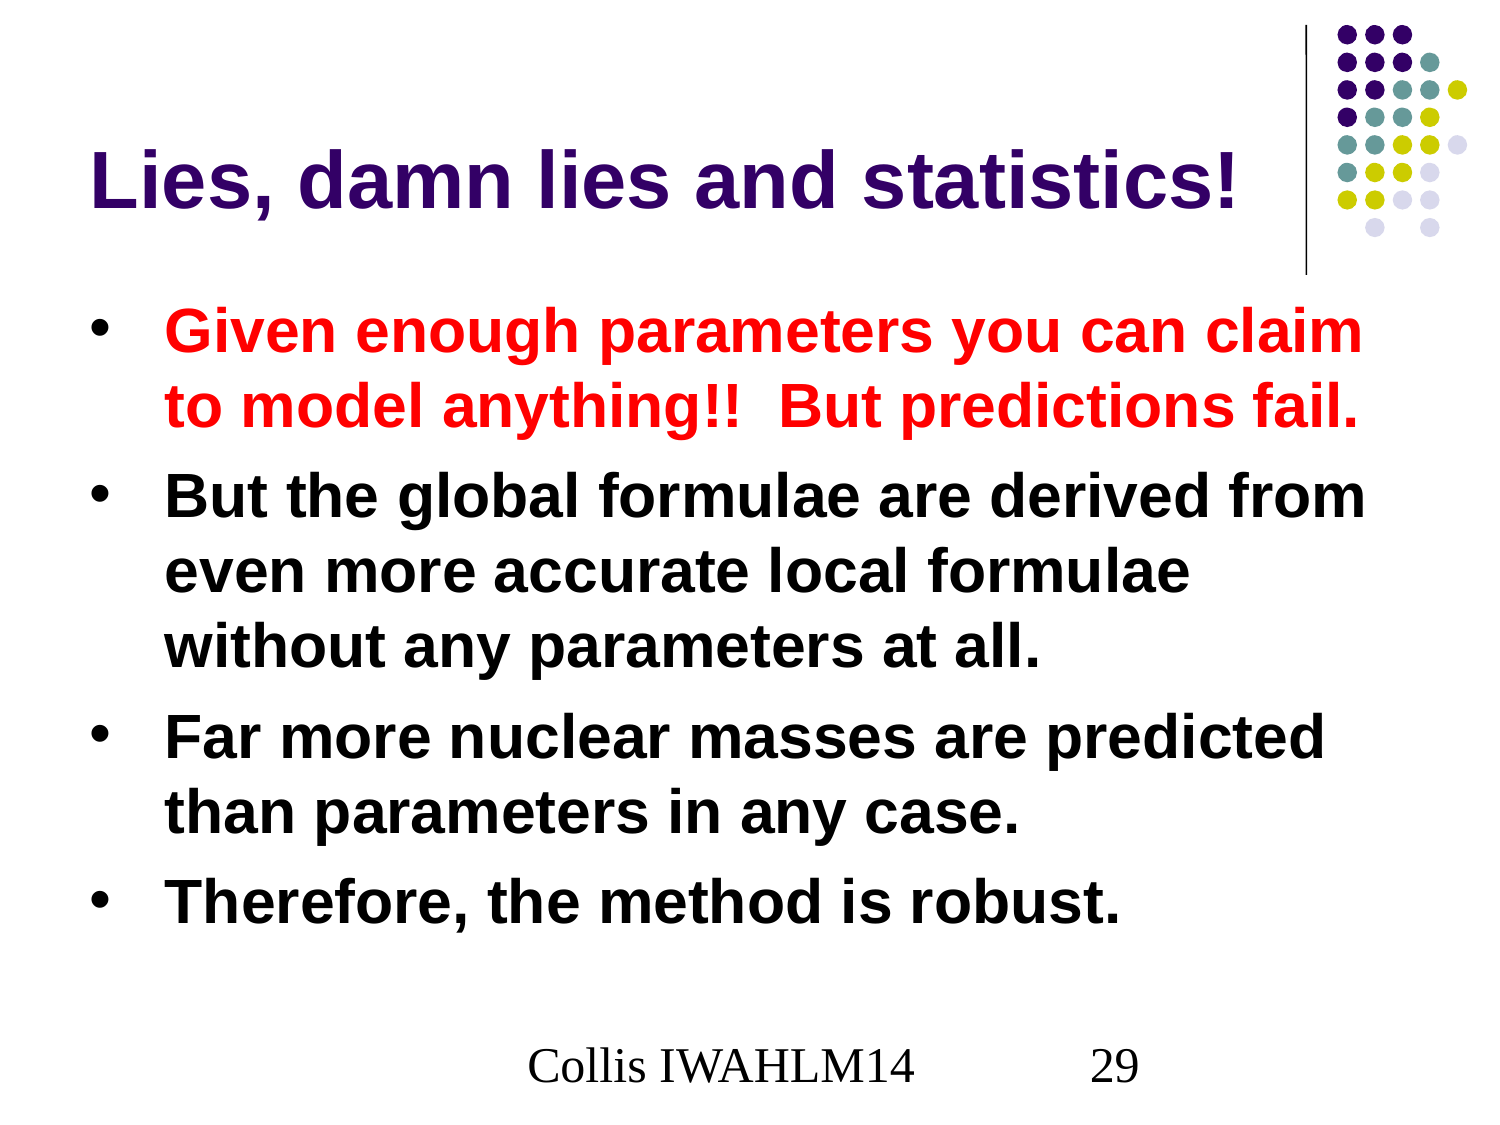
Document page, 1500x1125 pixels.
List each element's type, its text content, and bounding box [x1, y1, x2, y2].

slide_number 29 [1074, 1025, 1425, 1101]
title Lies, damn lies and statistics! [75, 20, 1313, 233]
footer Collis IWAHLM14 [512, 1025, 988, 1101]
list Given enough parameters you can claim to model anything!! But predictions fail. But the global formulae are derived from even more accurate local formulae without any parameters at all. Far more nuclear masses are predicted than parameters in any case. Therefore, the method is robust. [75, 282, 1425, 1006]
